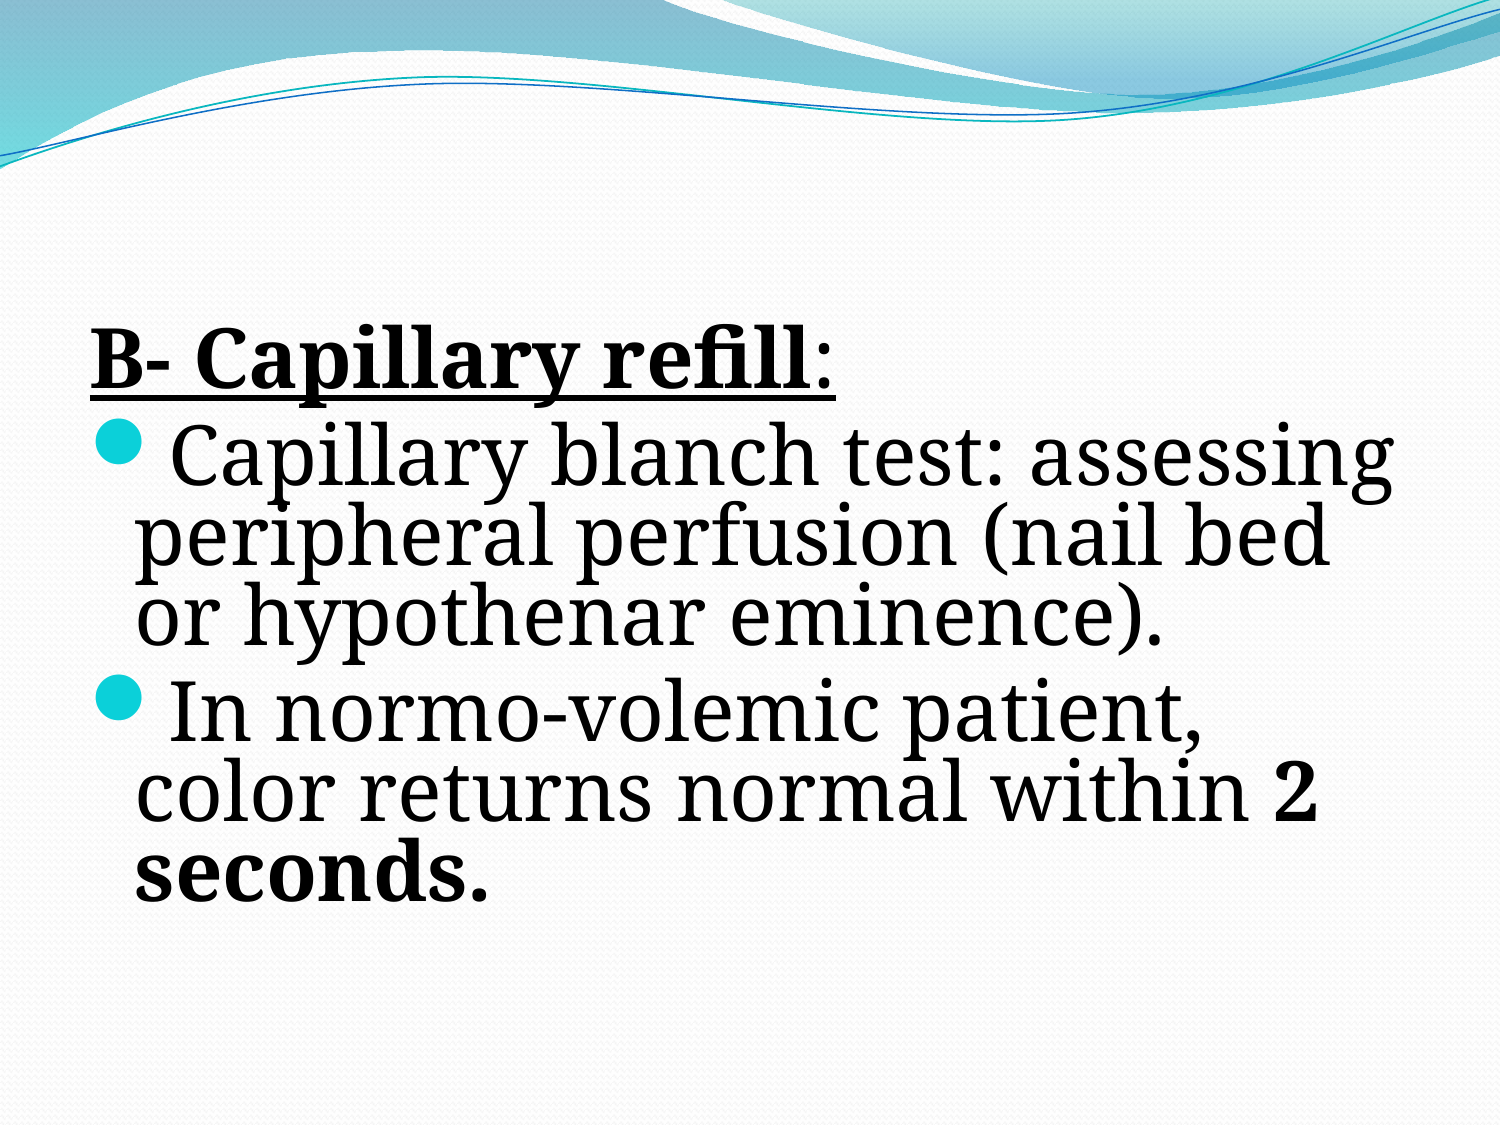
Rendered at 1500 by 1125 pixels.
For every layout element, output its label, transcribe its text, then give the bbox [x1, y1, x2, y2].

list B- Capillary refill: Capillary blanch test: assessing peripheral perfusion (nail bed or hypothenar eminence). In normo-volemic patient, color returns normal within 2 seconds. [75, 317, 1425, 1038]
